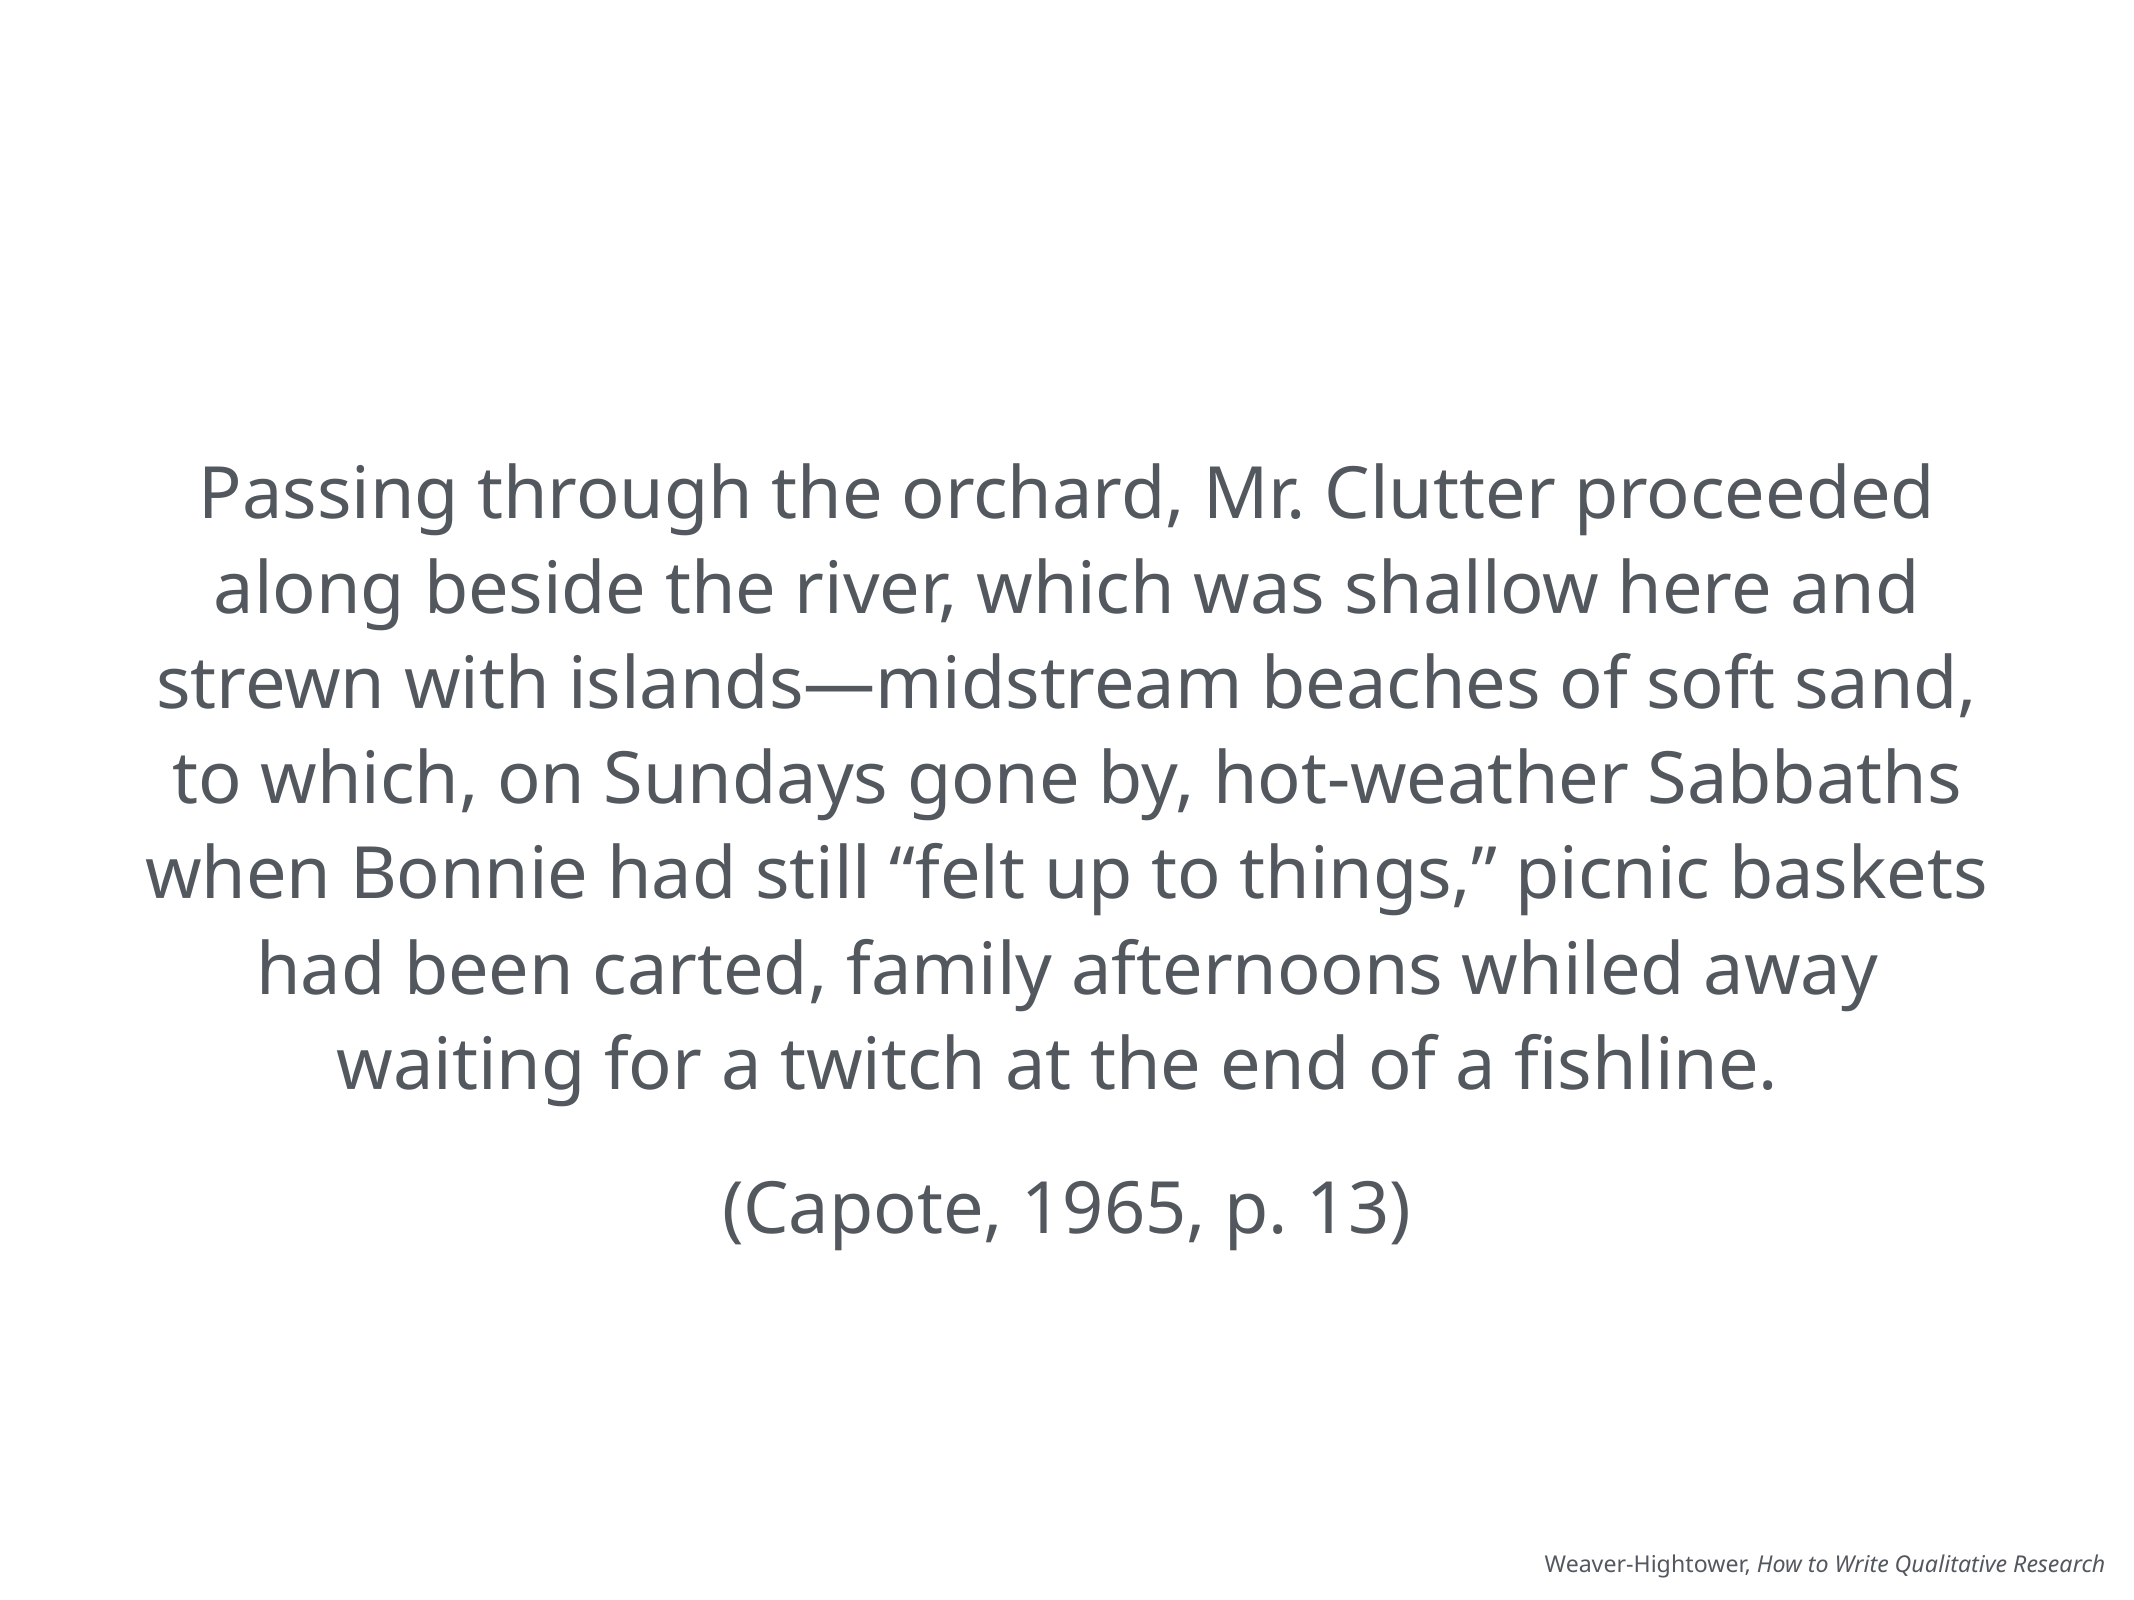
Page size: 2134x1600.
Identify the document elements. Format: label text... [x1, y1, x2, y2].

text_box Passing through the orchard, Mr. Clutter proceeded along beside the river, which was shallow here and strewn with islands—midstream beaches of soft sand, to which, on Sundays gone by, hot-weather Sabbaths when Bonnie had still “felt up to things,” picnic baskets had been carted, family afternoons whiled away waiting for a twitch at the end of a fishline. (Capote, 1965, p. 13) [125, 437, 2008, 1322]
